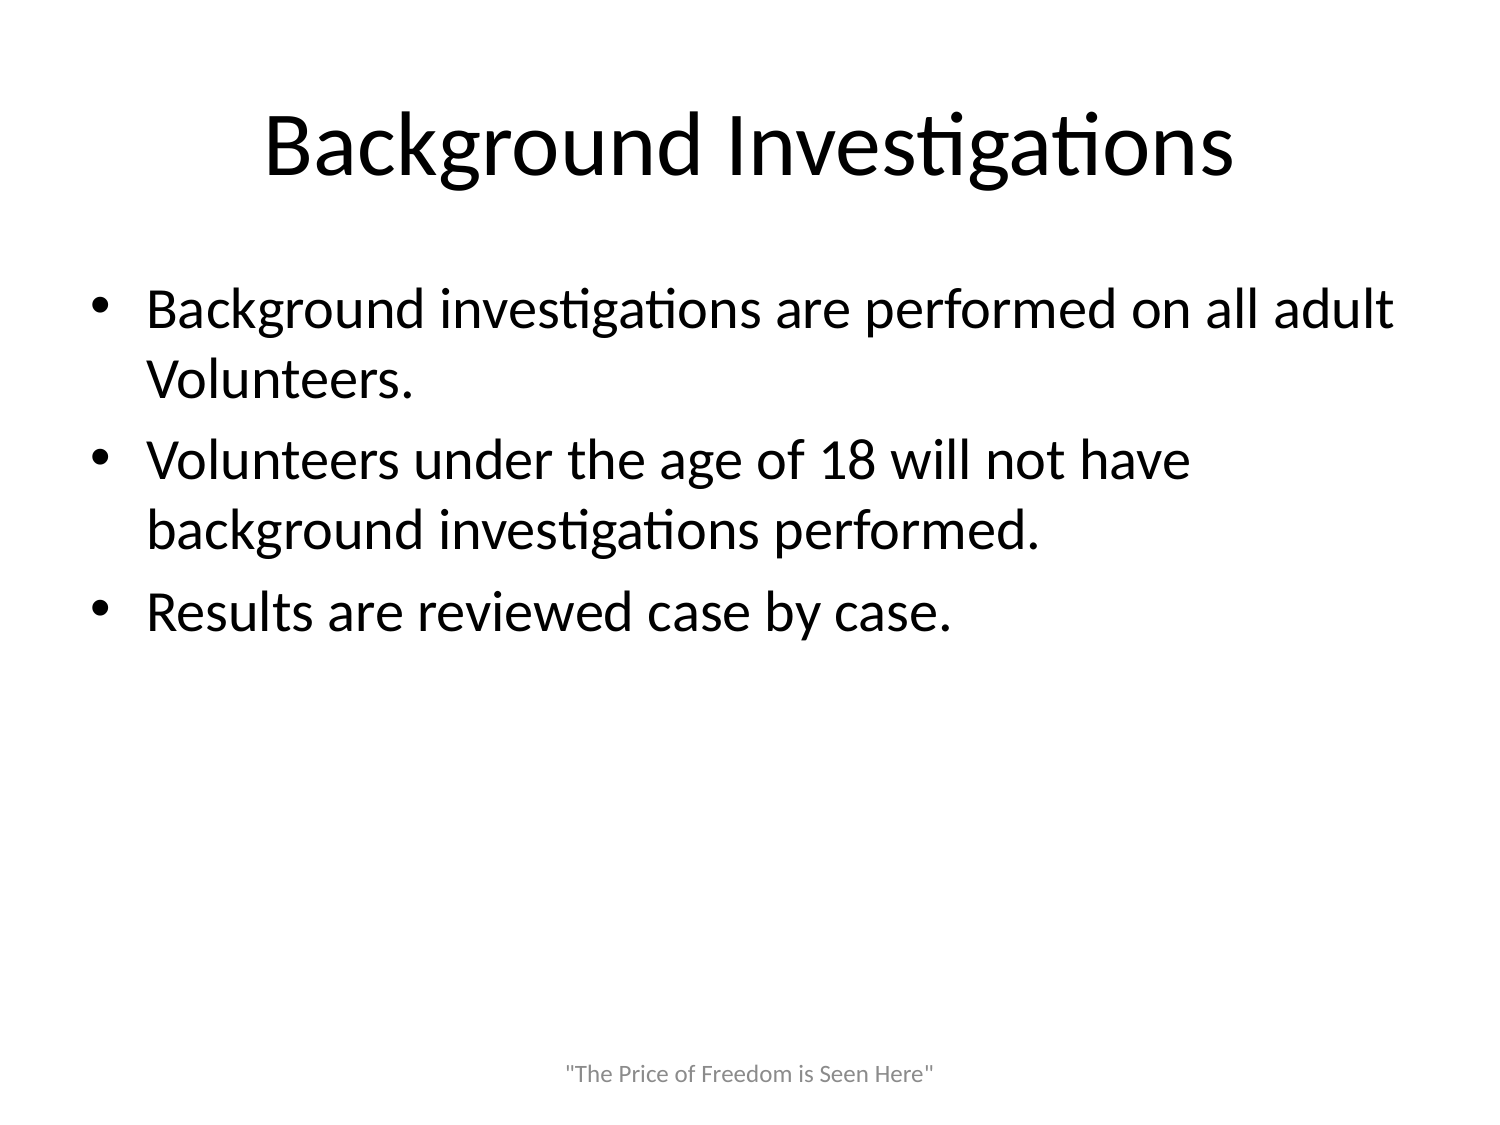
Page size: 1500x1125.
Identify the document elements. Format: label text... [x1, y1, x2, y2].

list Background investigations are performed on all adult Volunteers. Volunteers under the age of 18 will not have background investigations performed. Results are reviewed case by case. [75, 262, 1425, 1005]
title Background Investigations [75, 45, 1425, 233]
footer "The Price of Freedom is Seen Here" [512, 1042, 988, 1103]
